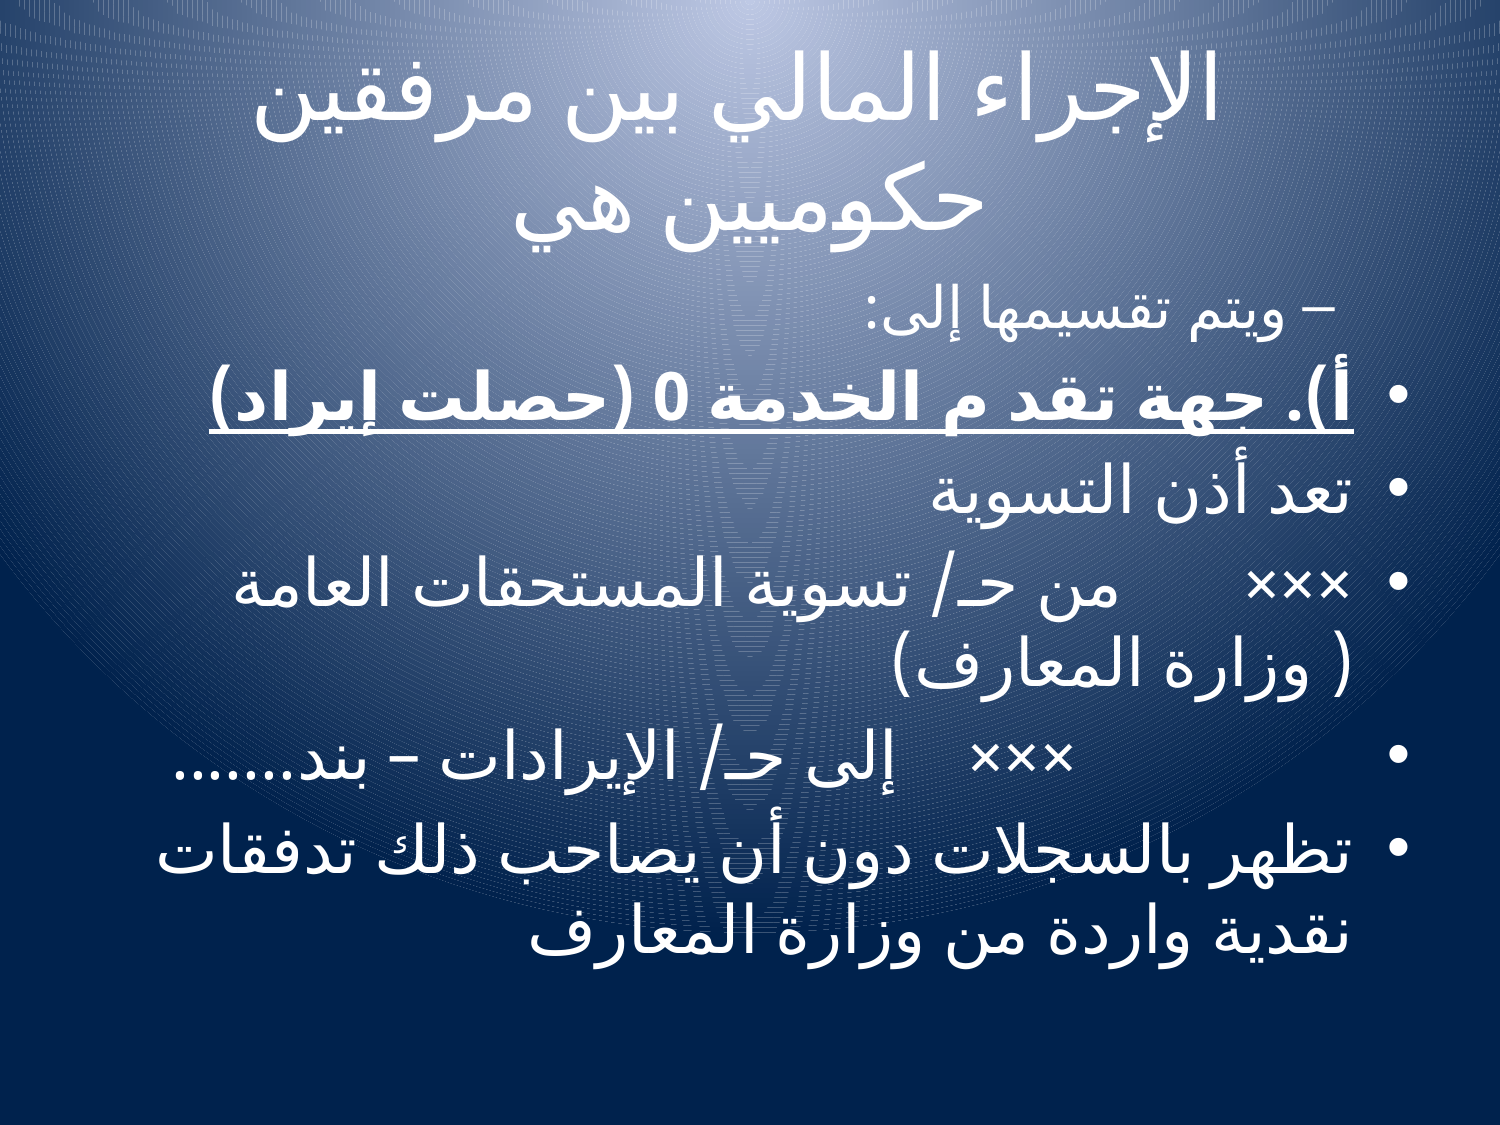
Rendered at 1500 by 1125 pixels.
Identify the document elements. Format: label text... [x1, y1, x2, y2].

list ويتم تقسيمها إلى: أ). جهة تقد م الخدمة 0 (حصلت إيراد) تعد أذن التسوية ××× من حـ/ تسوية المستحقات العامة ( وزارة المعارف) ××× إلى حـ/ الإيرادات – بند....... تظهر بالسجلات دون أن يصاحب ذلك تدفقات نقدية واردة من وزارة المعارف [75, 262, 1425, 1005]
title الإجراء المالي بين مرفقين حكوميين هي [75, 45, 1425, 233]
